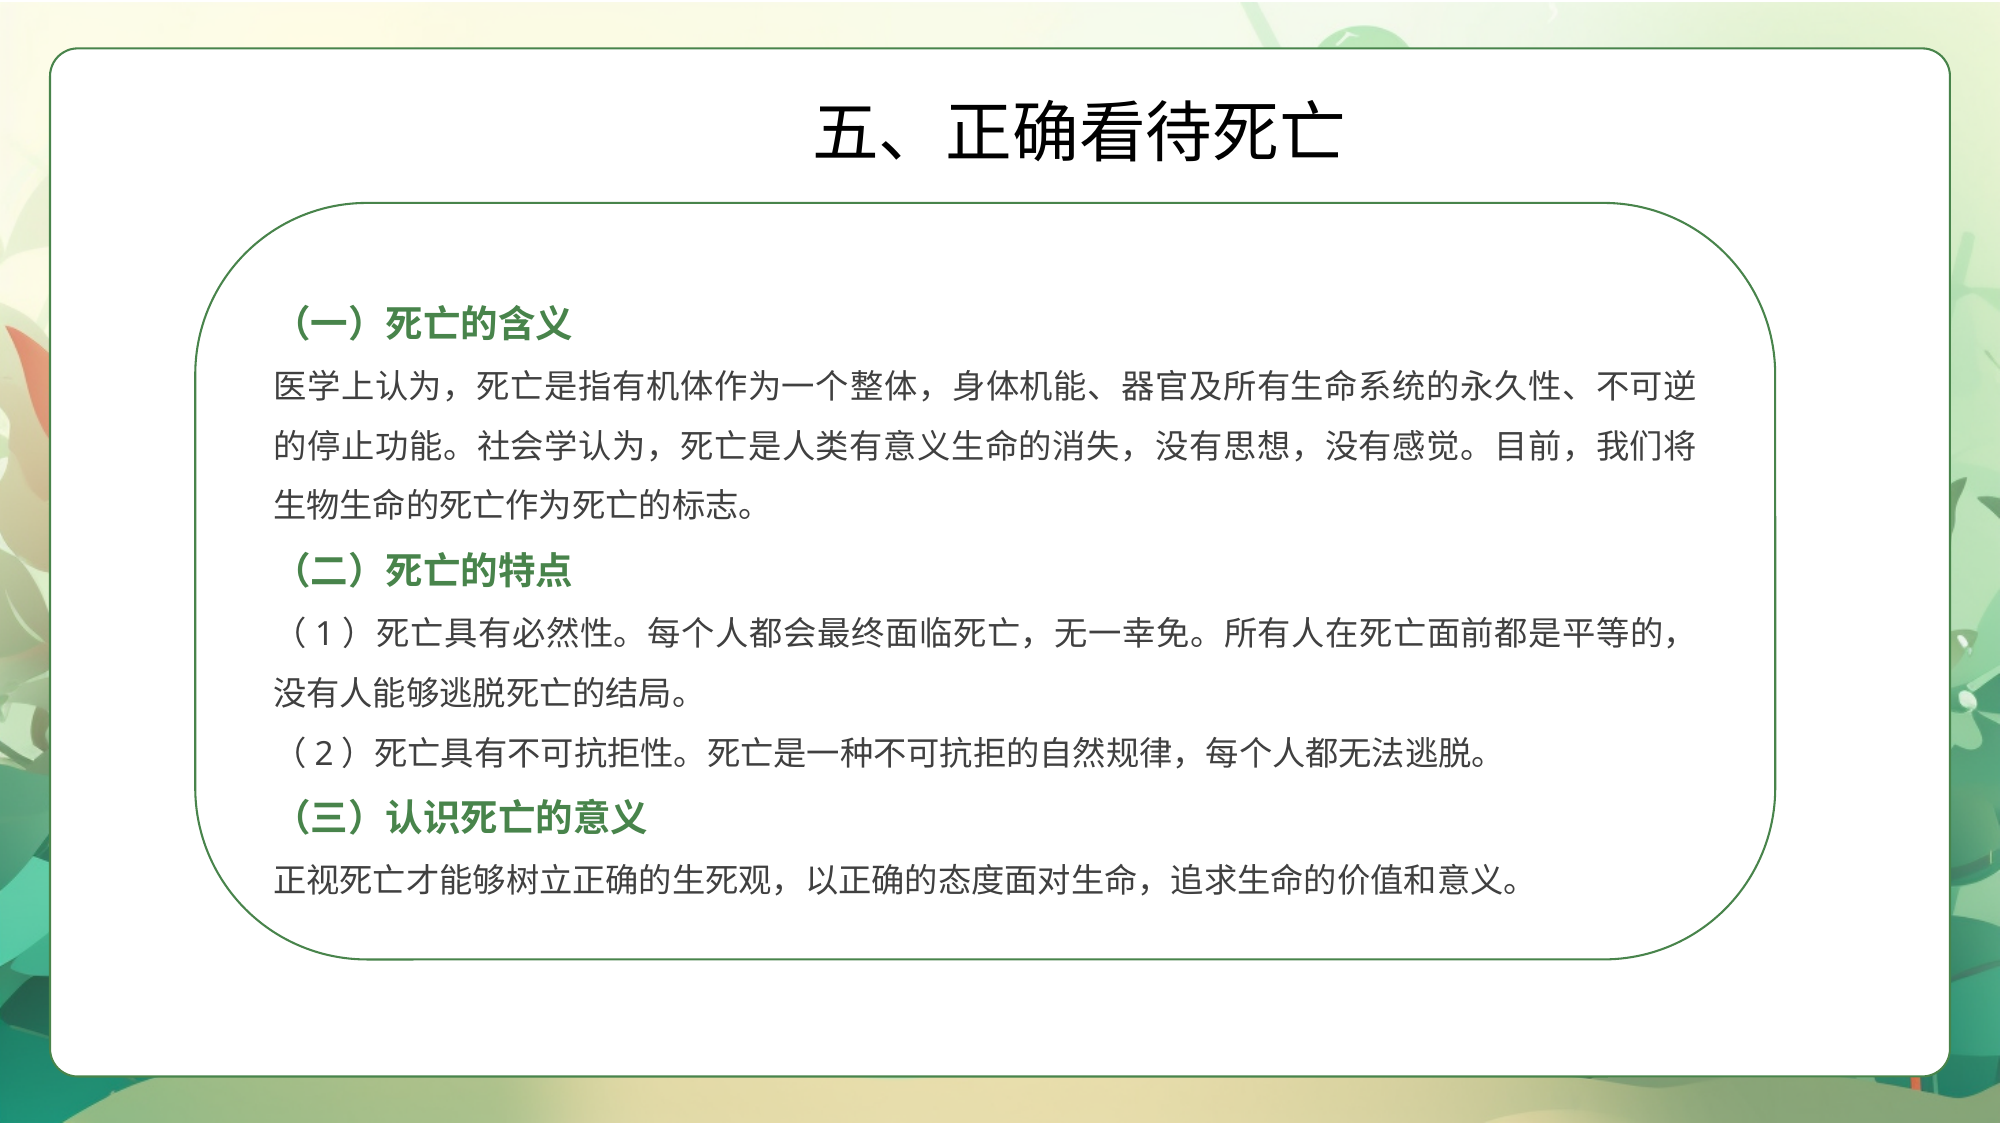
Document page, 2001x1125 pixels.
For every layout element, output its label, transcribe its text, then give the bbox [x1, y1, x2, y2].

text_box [195, 202, 1776, 960]
picture [0, 2, 2000, 1123]
text_box 五、正确看待死亡 [459, 82, 1700, 177]
